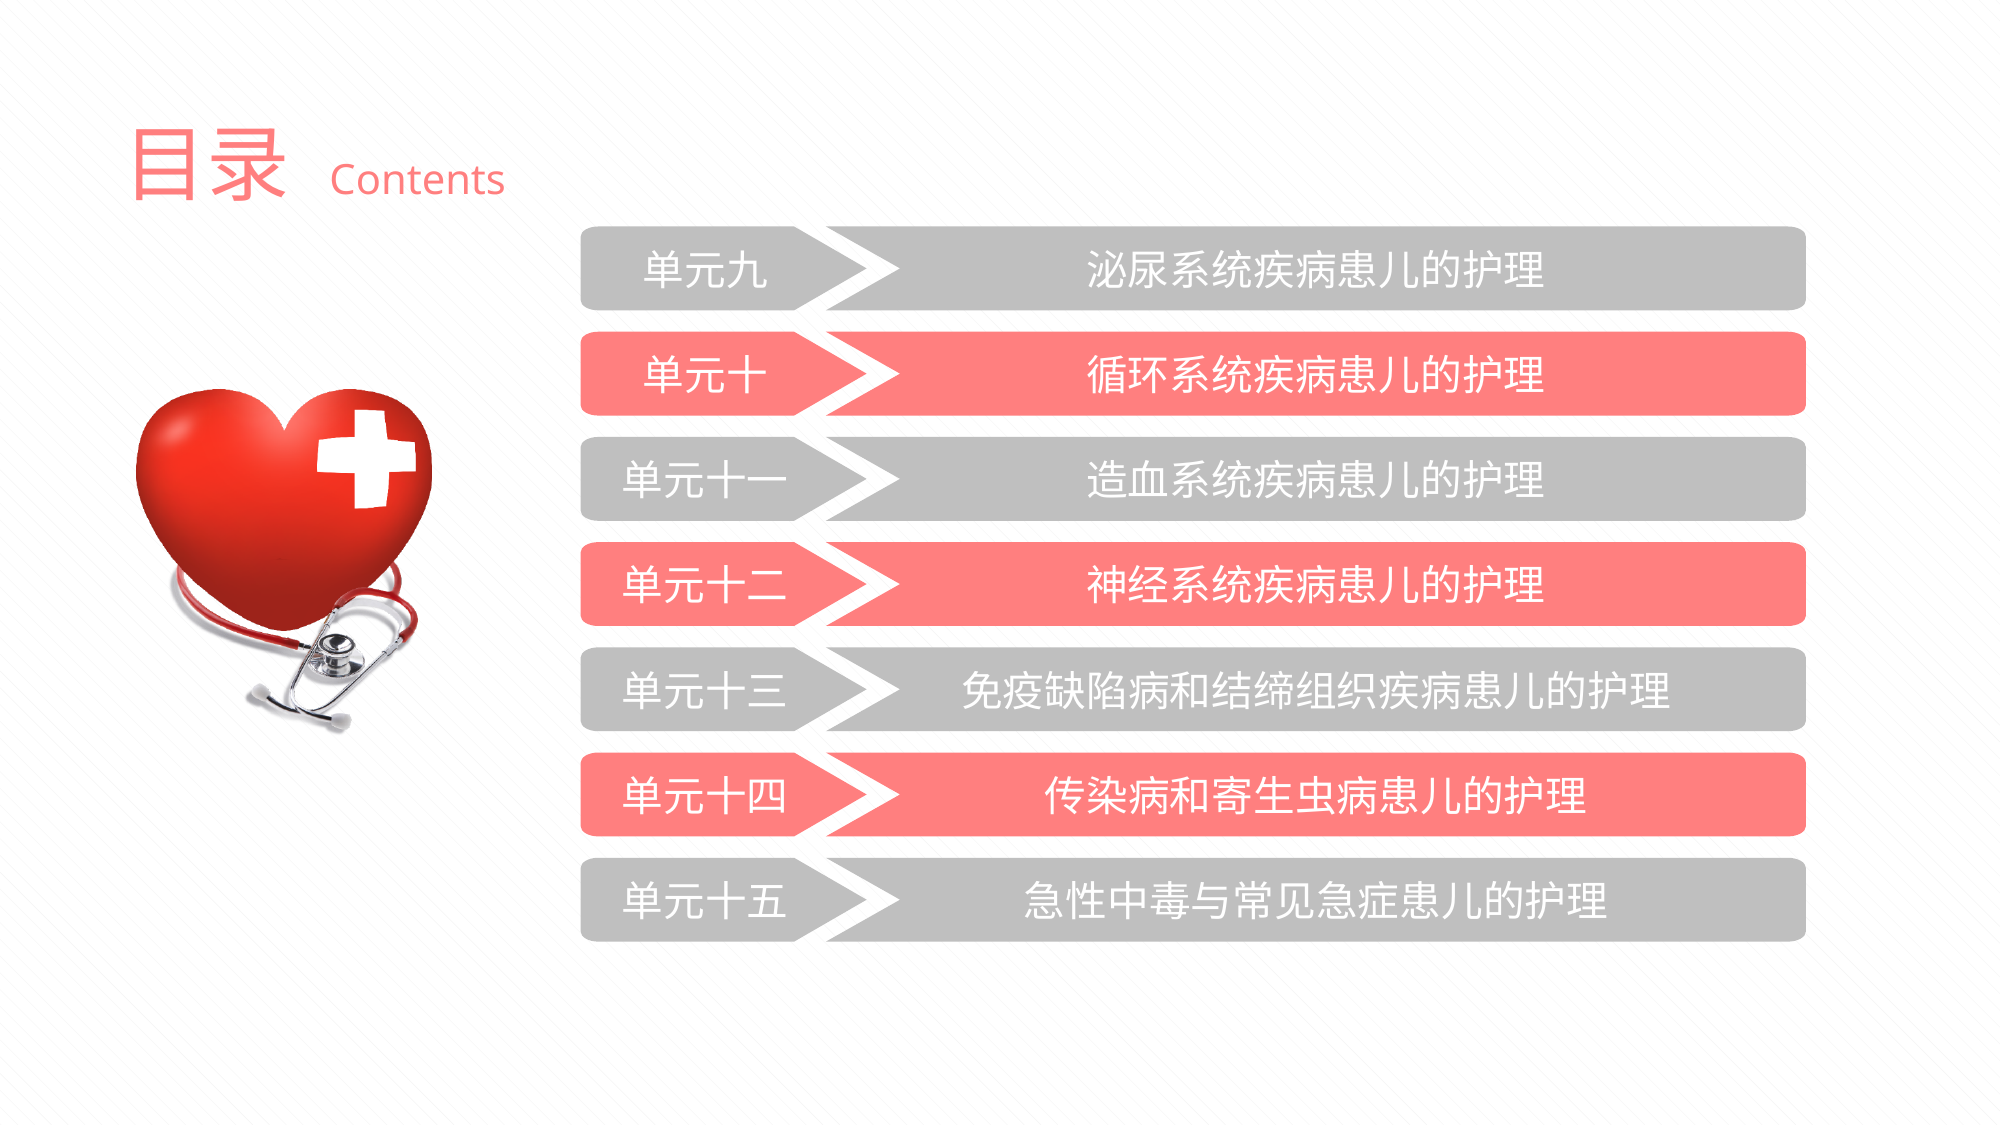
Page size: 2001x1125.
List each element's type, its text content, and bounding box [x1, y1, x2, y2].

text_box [580, 331, 1806, 416]
picture [136, 389, 432, 736]
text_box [580, 226, 1806, 311]
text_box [580, 857, 1806, 942]
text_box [580, 436, 1806, 521]
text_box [580, 542, 1806, 626]
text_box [580, 752, 1806, 837]
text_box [580, 647, 1806, 732]
text_box 目录 Contents [109, 103, 624, 219]
